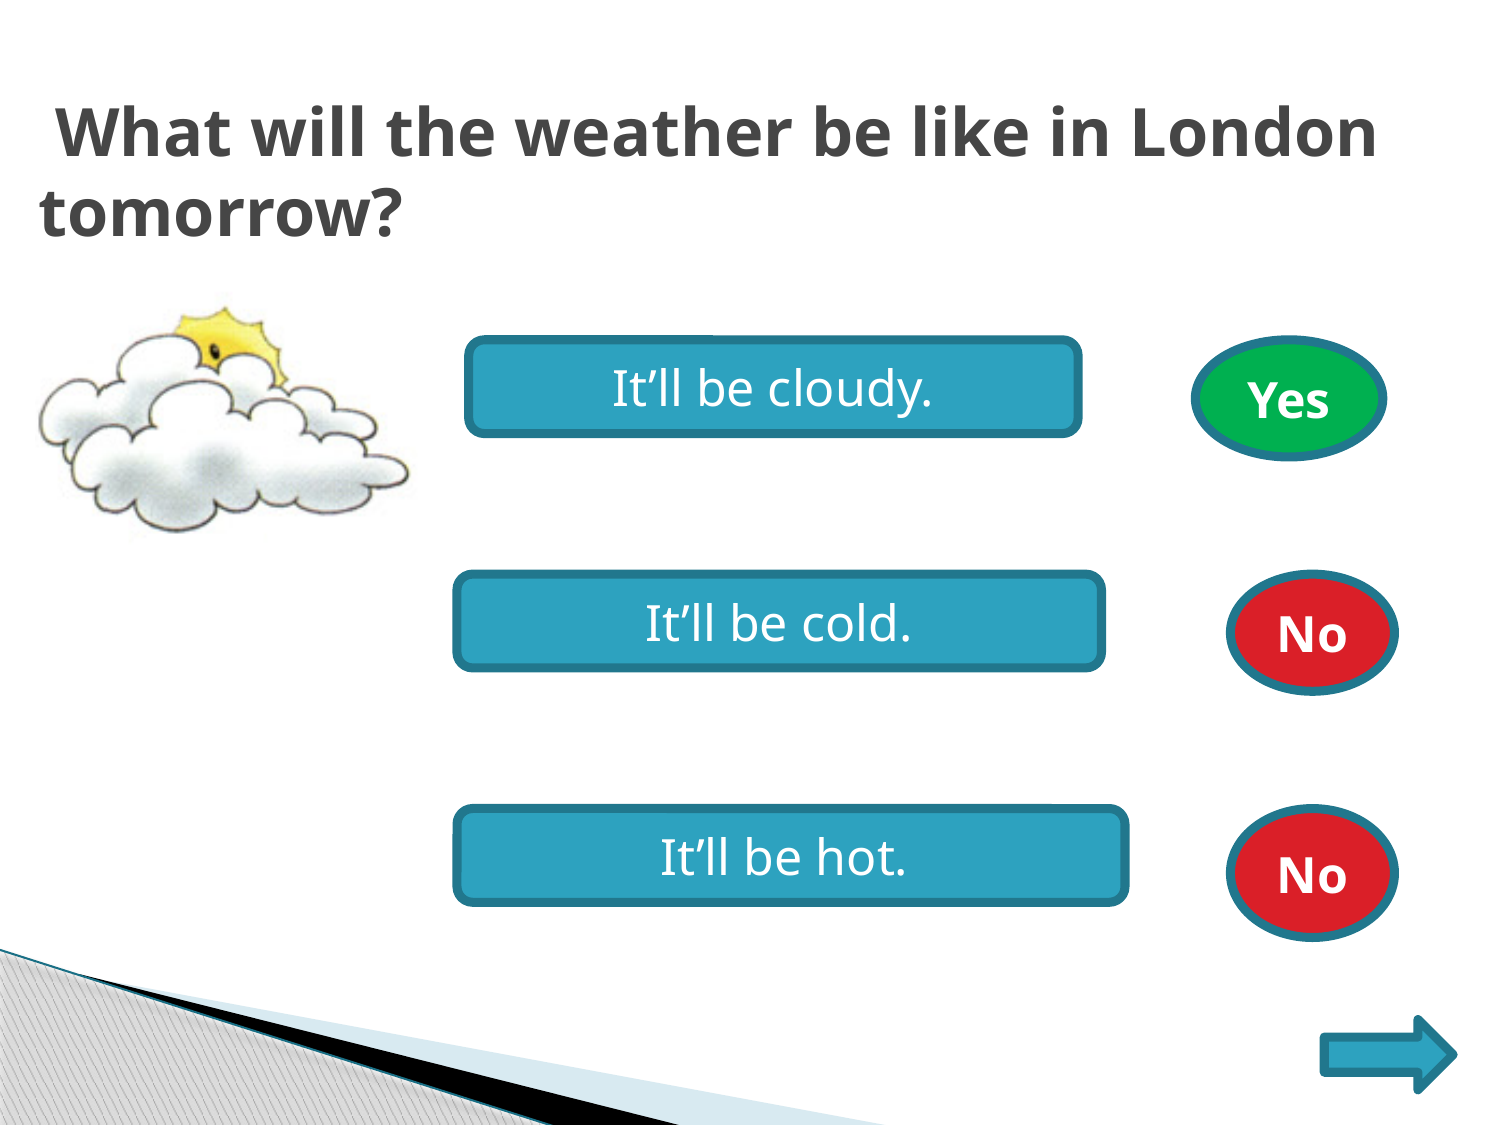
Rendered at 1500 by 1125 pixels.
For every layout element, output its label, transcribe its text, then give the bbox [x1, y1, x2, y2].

text_box It’ll be hot. [452, 803, 1130, 907]
text_box No [1225, 569, 1399, 696]
text_box It’ll be cold. [452, 569, 1107, 673]
picture [34, 284, 422, 565]
text_box [1319, 1015, 1458, 1095]
text_box No [1225, 804, 1399, 943]
text_box It’ll be cloudy. [464, 335, 1083, 439]
text_box Yes [1190, 335, 1388, 462]
title What will the weather be like in London tomorrow? [23, 70, 1465, 270]
